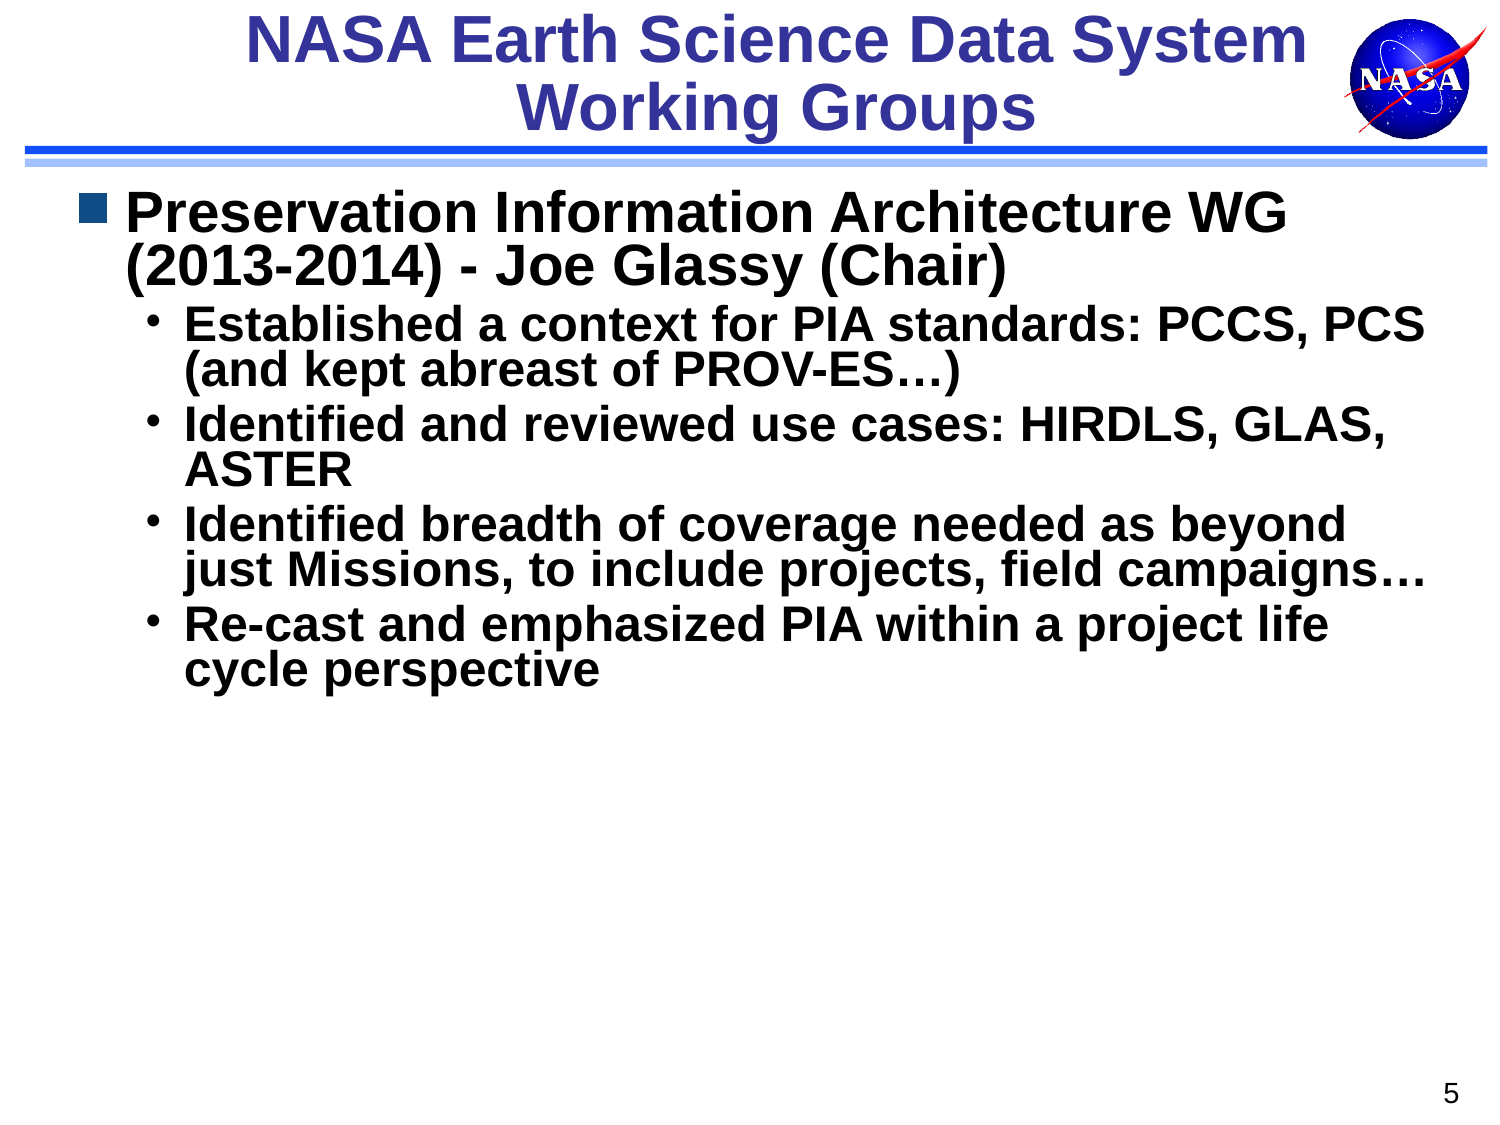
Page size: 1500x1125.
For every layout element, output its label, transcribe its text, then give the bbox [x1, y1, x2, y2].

list Preservation Information Architecture WG (2013-2014) - Joe Glassy (Chair) Established a context for PIA standards: PCCS, PCS (and kept abreast of PROV-ES…) Identified and reviewed use cases: HIRDLS, GLAS, ASTER Identified breadth of coverage needed as beyond just Missions, to include projects, field campaigns… Re-cast and emphasized PIA within a project life cycle perspective [64, 182, 1464, 1035]
picture [1325, 10, 1500, 150]
picture [79, 193, 107, 223]
slide_number 5 [1161, 1066, 1475, 1125]
title NASA Earth Science Data System Working Groups [207, 5, 1348, 147]
